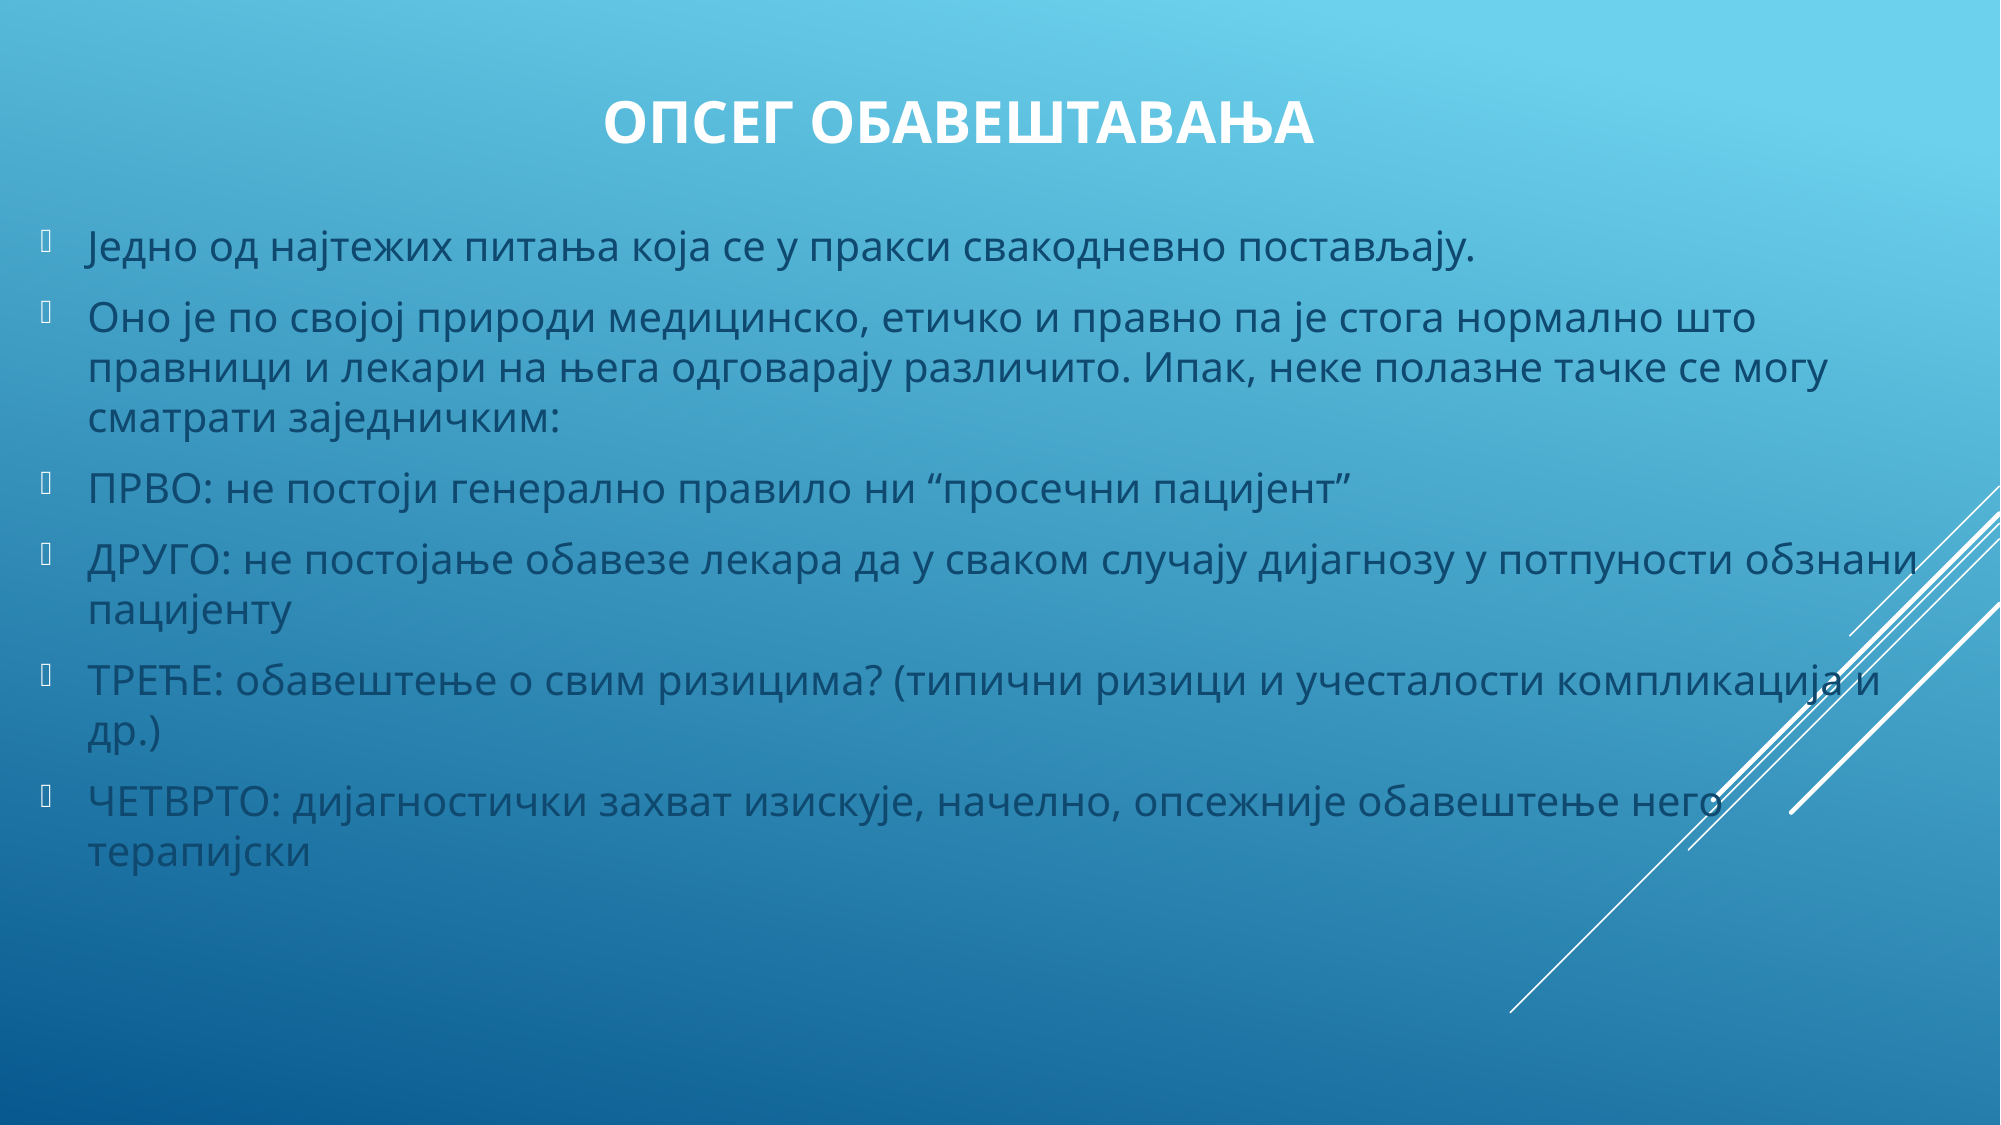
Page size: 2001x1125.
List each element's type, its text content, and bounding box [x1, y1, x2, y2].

text_box Једно од најтежих питања која се у пракси свакодневно постављају. Оно је по својој природи медицинско, етичко и правно па је стога нормално што правници и лекари на њега одговарају различито. Ипак, неке полазне тачке се могу сматрати заједничким: ПРВО: не постоји генерално правило ни “просечни пацијент” ДРУГО: не постојање обавезе лекара да у сваком случају дијагнозу у потпуности обзнани пацијенту ТРЕЋЕ: обавештење о свим ризицима? (типични ризици и учесталости компликација и др.) ЧЕТВРТО: дијагностички захват изискује, начелно, опсежније обавештење него терапијски [25, 141, 1942, 1080]
title ОПСЕГ ОБАВЕШТАВАЊА [311, 17, 1607, 163]
